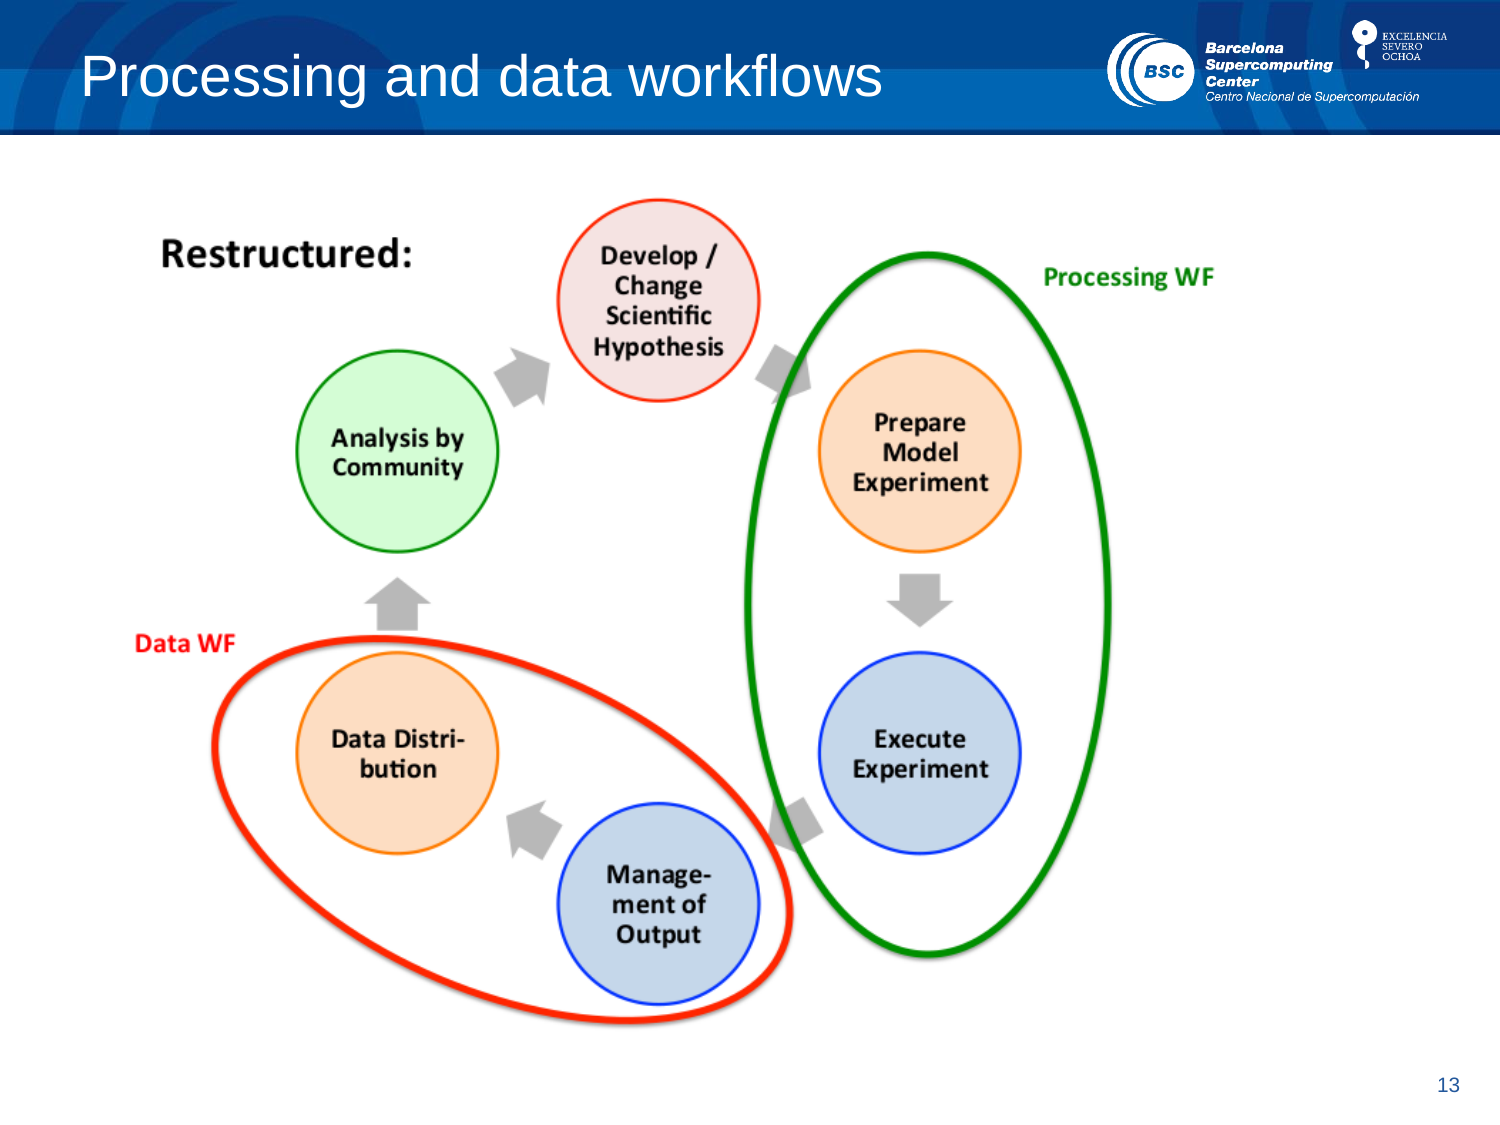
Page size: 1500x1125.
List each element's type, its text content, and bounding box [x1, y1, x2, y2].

picture [0, 0, 1500, 135]
title Processing and data workflows [65, 23, 1123, 135]
picture [0, 137, 1322, 1064]
